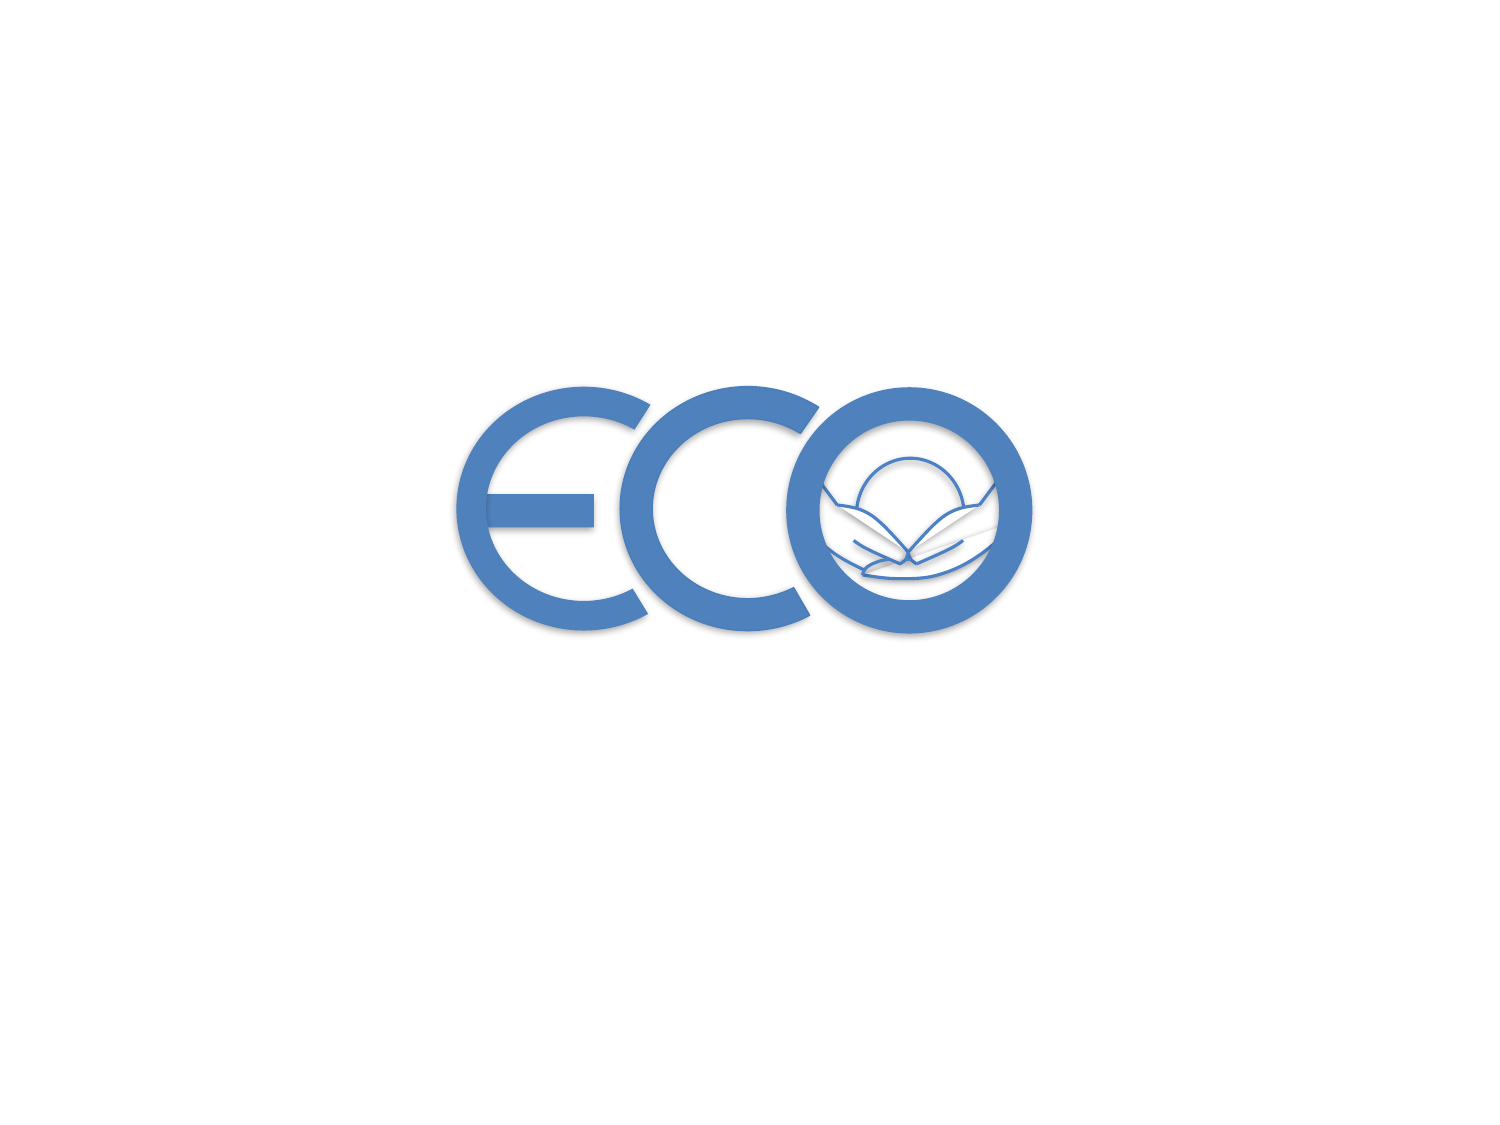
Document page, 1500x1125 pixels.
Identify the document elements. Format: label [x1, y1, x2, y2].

text_box [835, 588, 984, 618]
text_box [455, 385, 652, 632]
text_box [816, 403, 1002, 456]
text_box [619, 385, 820, 632]
text_box [491, 493, 595, 528]
text_box [796, 458, 1021, 579]
